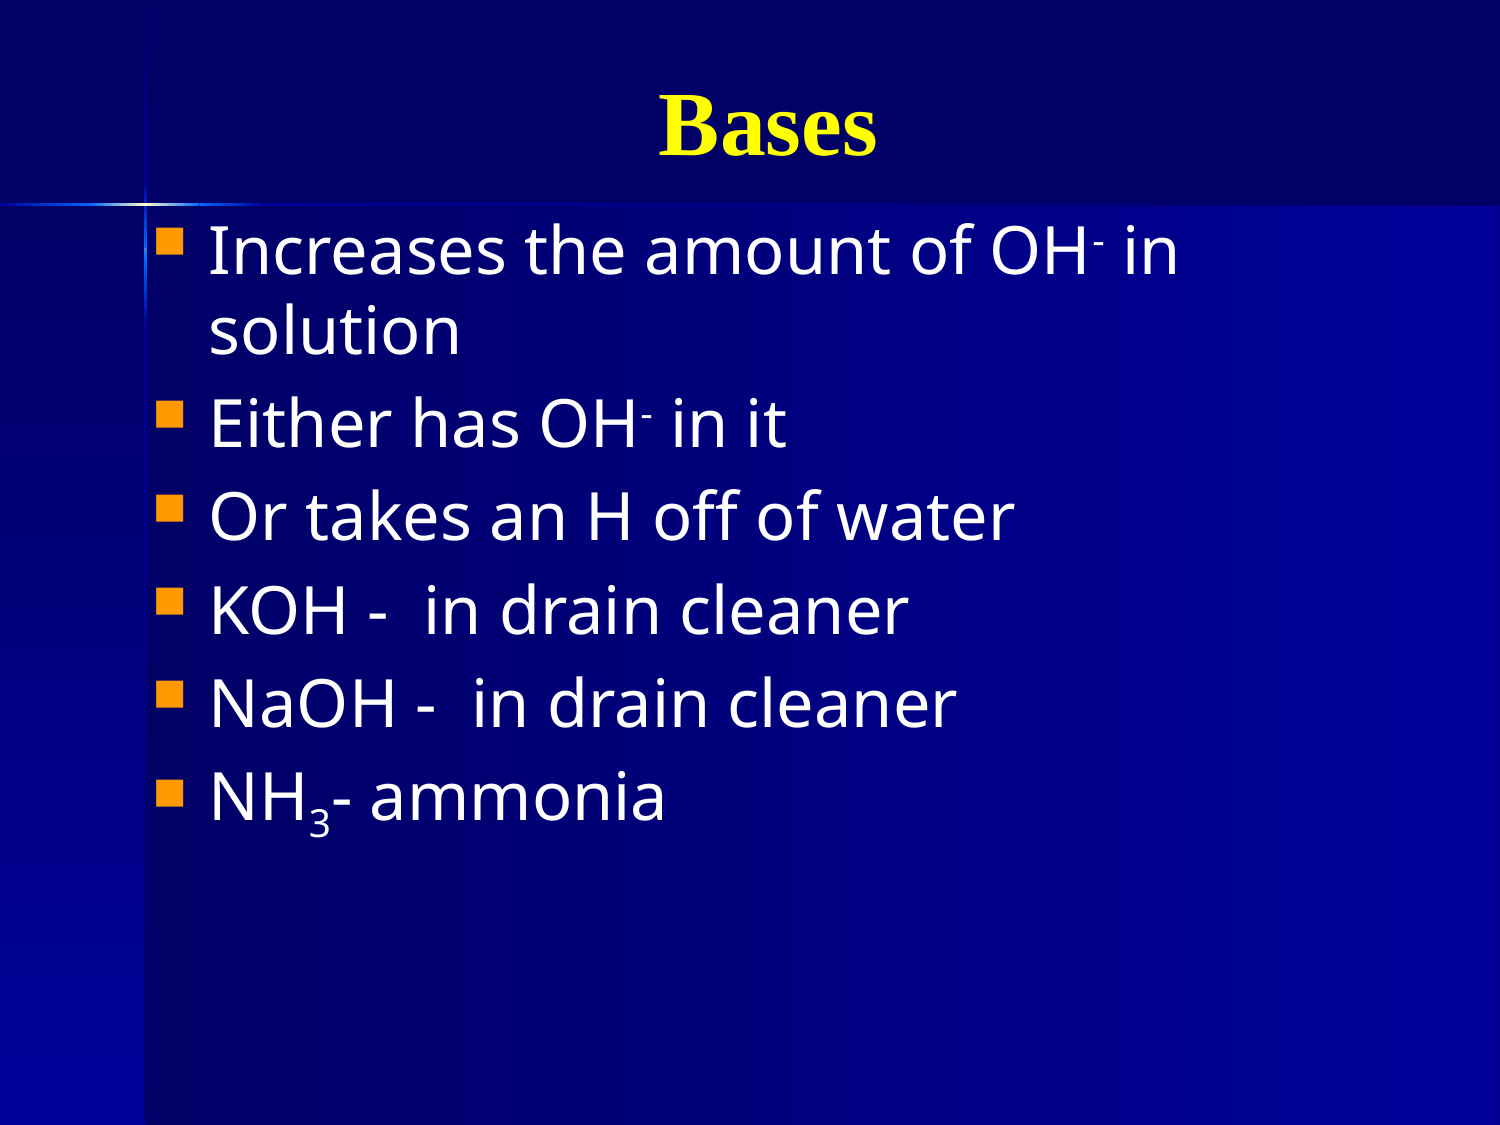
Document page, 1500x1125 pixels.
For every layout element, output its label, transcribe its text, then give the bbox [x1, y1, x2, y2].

title Bases [149, 49, 1388, 188]
list Increases the amount of OH- in solution Either has OH- in it Or takes an H off of water KOH - in drain cleaner NaOH - in drain cleaner NH3- ammonia [137, 199, 1413, 1001]
